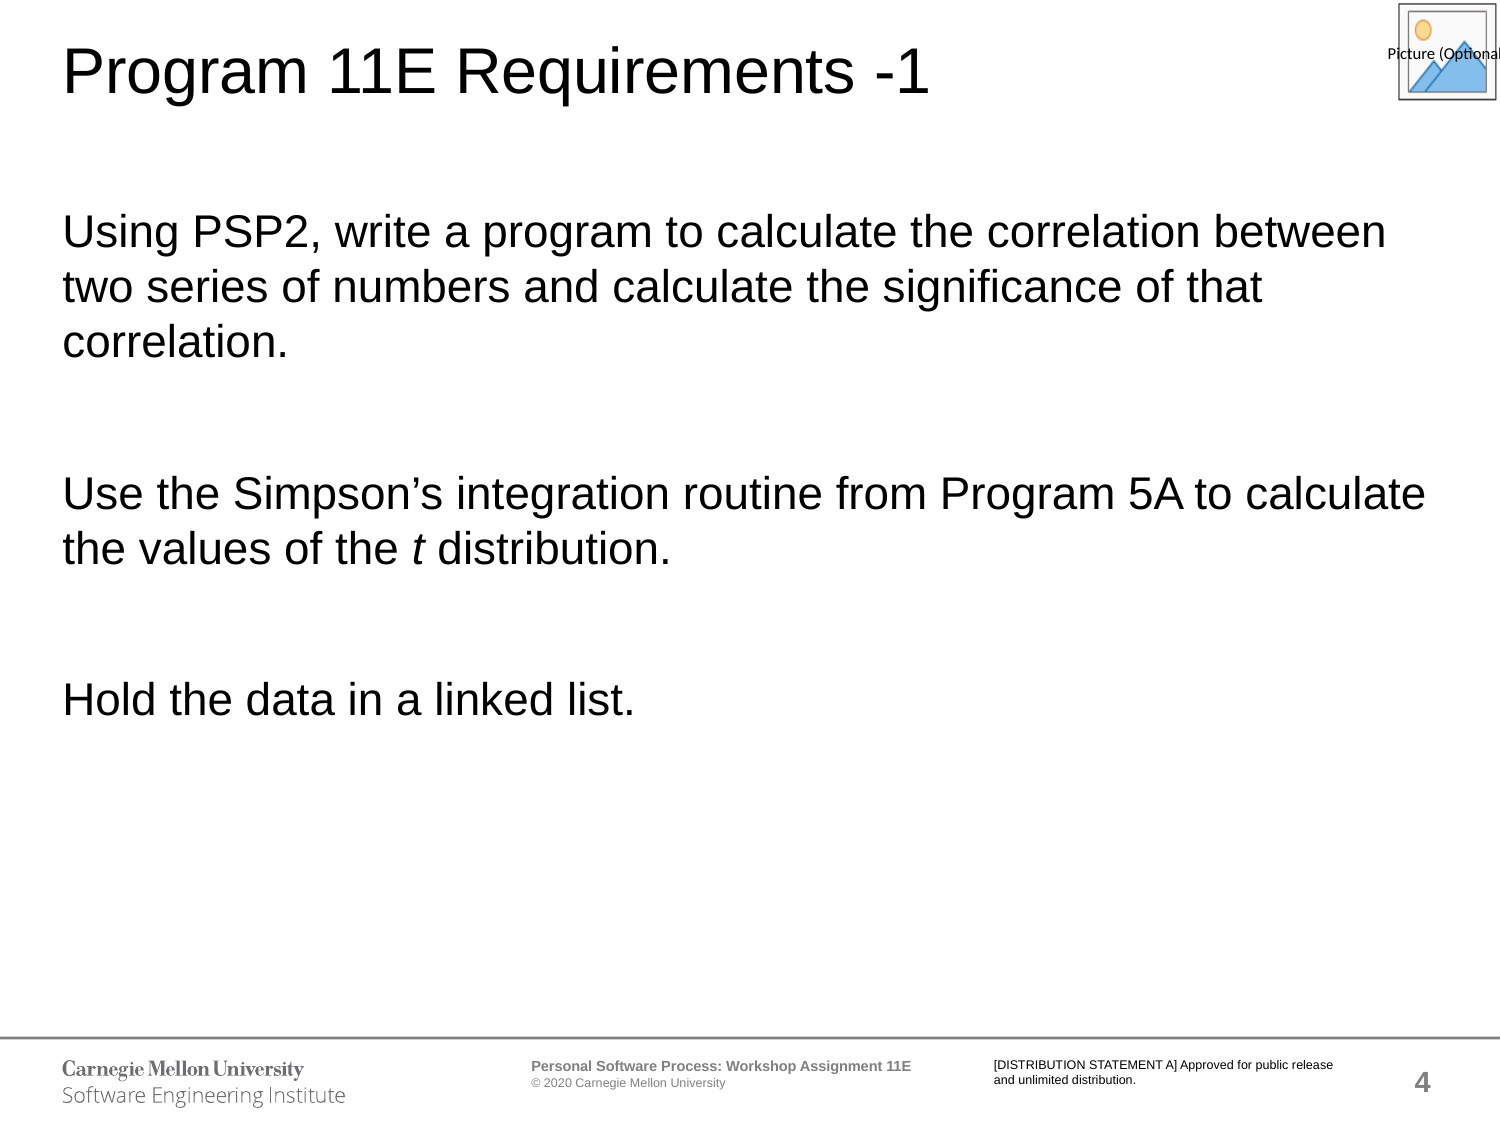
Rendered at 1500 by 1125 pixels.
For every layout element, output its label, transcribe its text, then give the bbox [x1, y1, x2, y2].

title Program 11E Requirements -1 [62, 37, 1338, 182]
list Using PSP2, write a program to calculate the correlation between two series of numbers and calculate the significance of that correlation. Use the Simpson’s integration routine from Program 5A to calculate the values of the t distribution. Hold the data in a linked list. [62, 201, 1431, 1000]
picture [1394, 0, 1500, 105]
